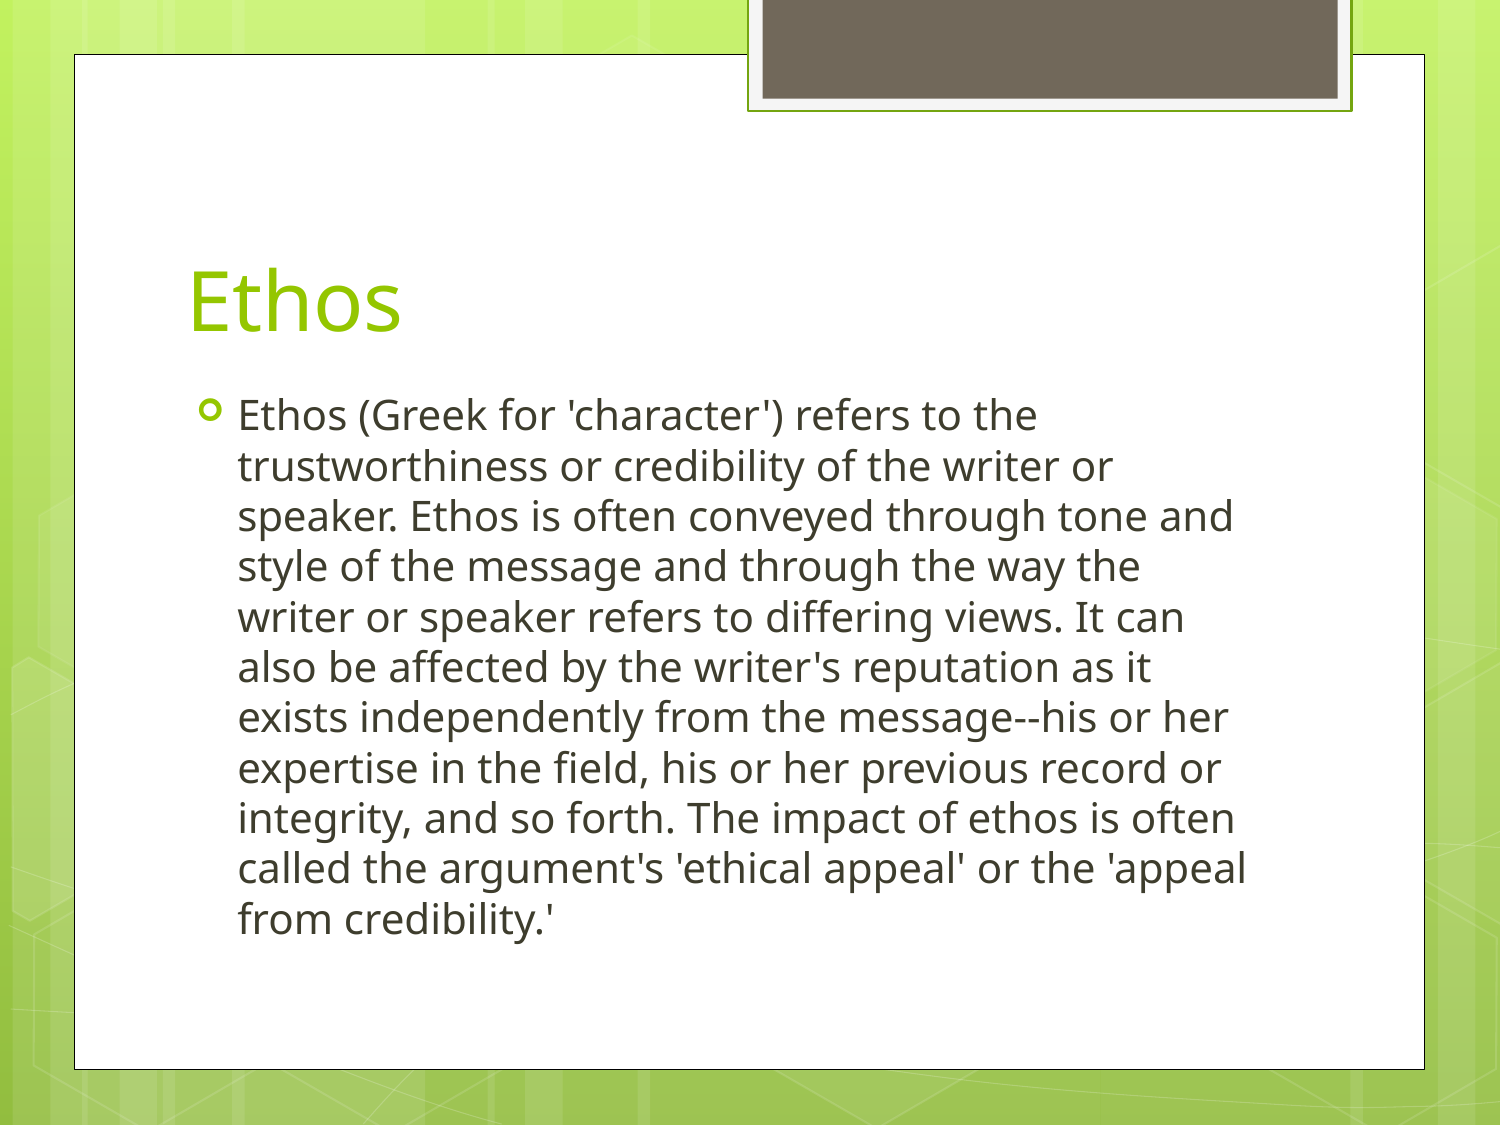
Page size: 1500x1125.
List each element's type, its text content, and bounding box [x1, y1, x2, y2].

title Ethos [171, 168, 1324, 357]
list Ethos (Greek for 'character') refers to the trustworthiness or credibility of the writer or speaker. Ethos is often conveyed through tone and style of the message and through the way the writer or speaker refers to differing views. It can also be affected by the writer's reputation as it exists independently from the message--his or her expertise in the field, his or her previous record or integrity, and so forth. The impact of ethos is often called the argument's 'ethical appeal' or the 'appeal from credibility.' [171, 381, 1283, 957]
